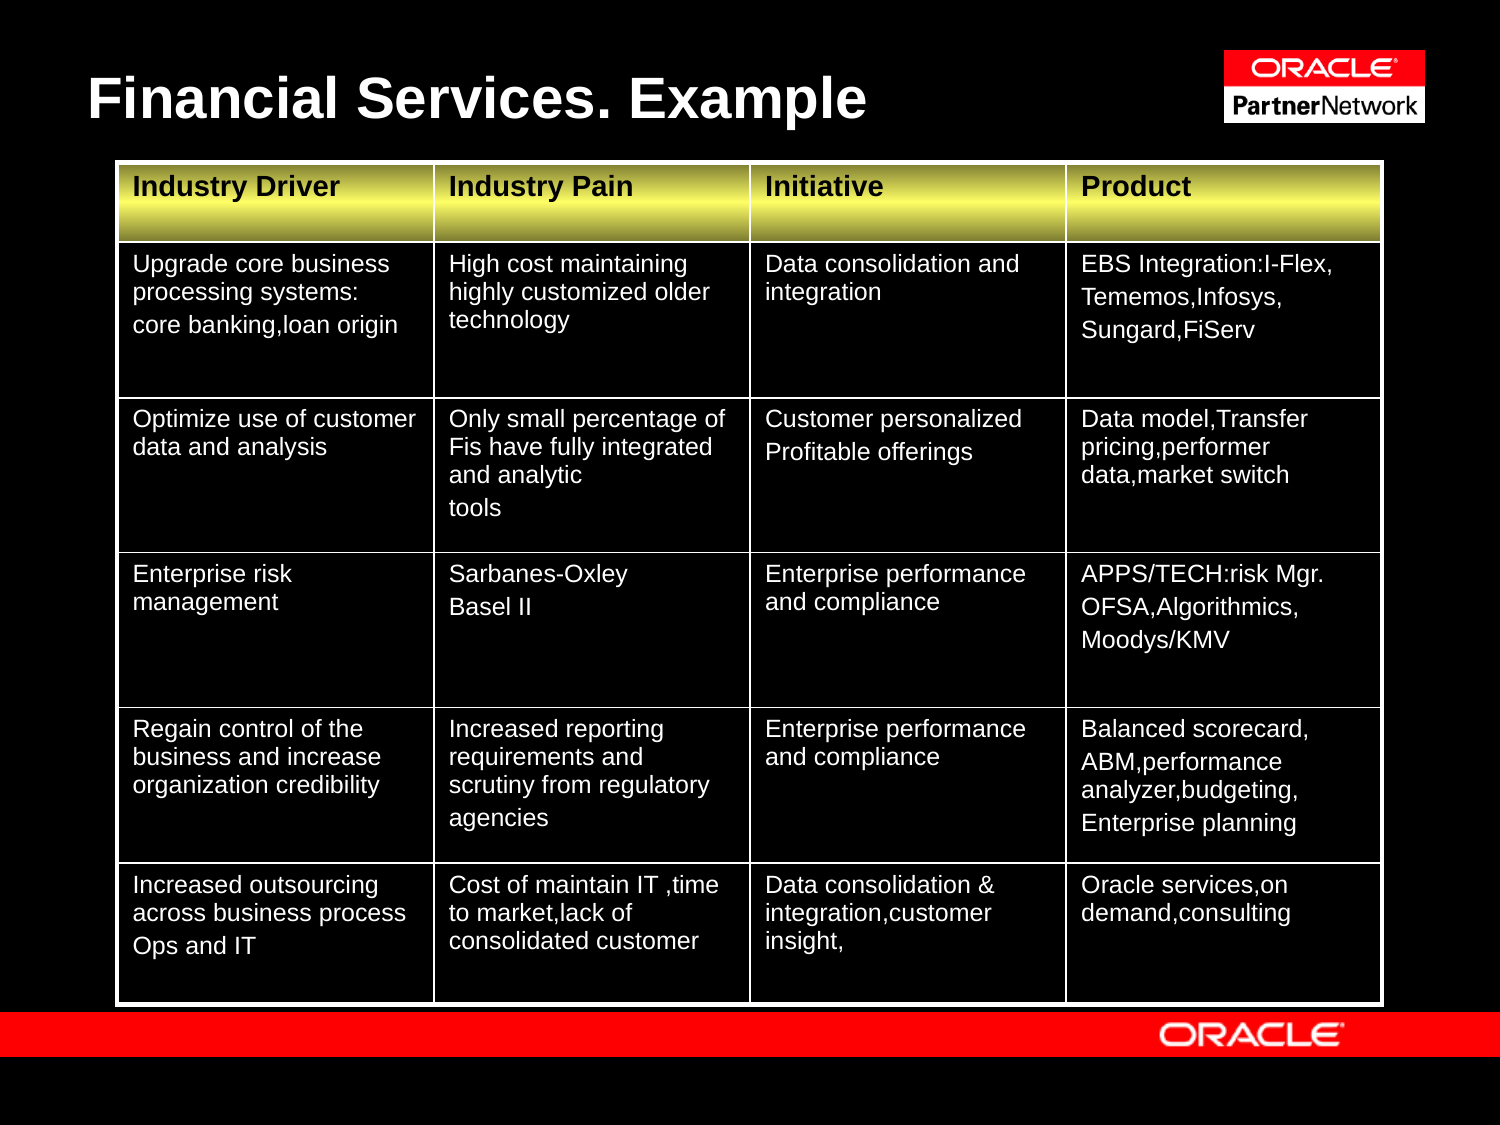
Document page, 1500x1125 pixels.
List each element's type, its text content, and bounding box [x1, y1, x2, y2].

table_cell Increased outsourcing across business process Ops and IT [119, 864, 433, 1002]
table_cell Enterprise performance and compliance [751, 553, 1065, 707]
table_cell Optimize use of customer data and analysis [119, 399, 433, 552]
table_cell Data consolidation and integration [751, 243, 1065, 397]
table_header Product [1067, 165, 1380, 241]
table_cell Data consolidation & integration,customer insight, [751, 864, 1065, 1002]
table_cell Regain control of the business and increase organization credibility [119, 708, 433, 862]
table_cell Enterprise performance and compliance [751, 708, 1065, 862]
title Financial Services. Example [87, 50, 1200, 151]
table_cell Increased reporting requirements and scrutiny from regulatory agencies [435, 708, 749, 862]
table_cell Cost of maintain IT ,time to market,lack of consolidated customer [435, 864, 749, 1002]
table_cell Only small percentage of Fis have fully integrated and analytic tools [435, 399, 749, 552]
table_cell High cost maintaining highly customized older technology [435, 243, 749, 397]
table_header Industry Driver [119, 165, 433, 241]
table_cell APPS/TECH:risk Mgr. OFSA,Algorithmics, Moodys/KMV [1067, 553, 1380, 707]
table_cell Data model,Transfer pricing,performer data,market switch [1067, 399, 1380, 552]
table_cell Enterprise risk management [119, 553, 433, 707]
table_cell Customer personalized Profitable offerings [751, 399, 1065, 552]
table_header Industry Pain [435, 165, 749, 241]
table_header Initiative [751, 165, 1065, 241]
table_cell Upgrade core business processing systems: core banking,loan origin [119, 243, 433, 397]
table_cell Balanced scorecard, ABM,performance analyzer,budgeting, Enterprise planning [1067, 708, 1380, 862]
picture [1224, 50, 1425, 123]
table_cell EBS Integration:I-Flex, Tememos,Infosys, Sungard,FiServ [1067, 243, 1380, 397]
table_cell Sarbanes-Oxley Basel II [435, 553, 749, 707]
table_cell Oracle services,on demand,consulting [1067, 864, 1380, 1002]
